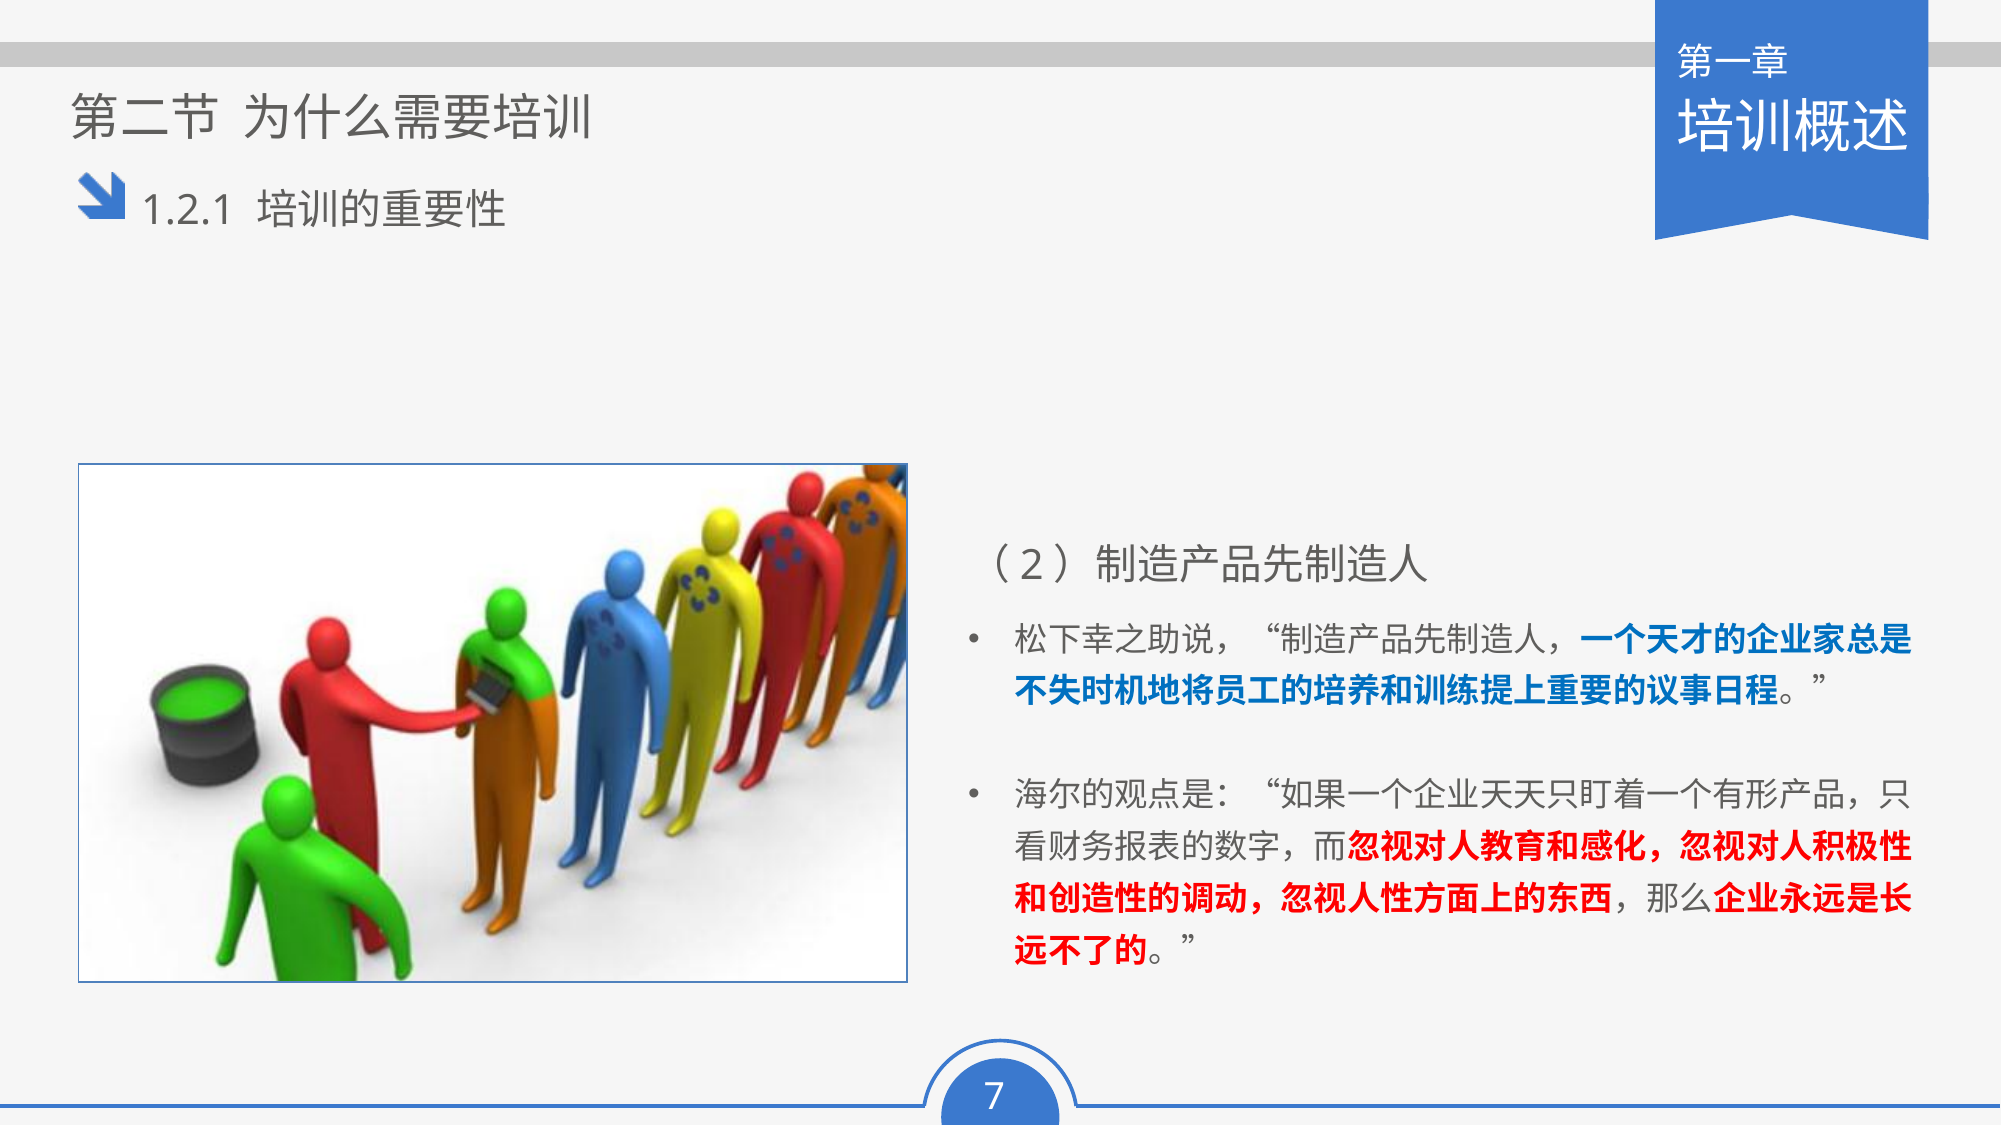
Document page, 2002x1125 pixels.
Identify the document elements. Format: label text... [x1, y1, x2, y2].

picture [78, 172, 125, 219]
text_box 松下幸之助说，“制造产品先制造人，一个天才的企业家总是不失时机地将员工的培养和训练提上重要的议事日程。” 海尔的观点是：“如果一个企业天天只盯着一个有形产品，只看财务报表的数字，而忽视对人教育和感化，忽视对人积极性和创造性的调动，忽视人性方面上的东西，那么企业永远是长远不了的。” [953, 598, 1946, 977]
text_box （2）制造产品先制造人 [953, 515, 1554, 596]
picture [78, 464, 907, 982]
